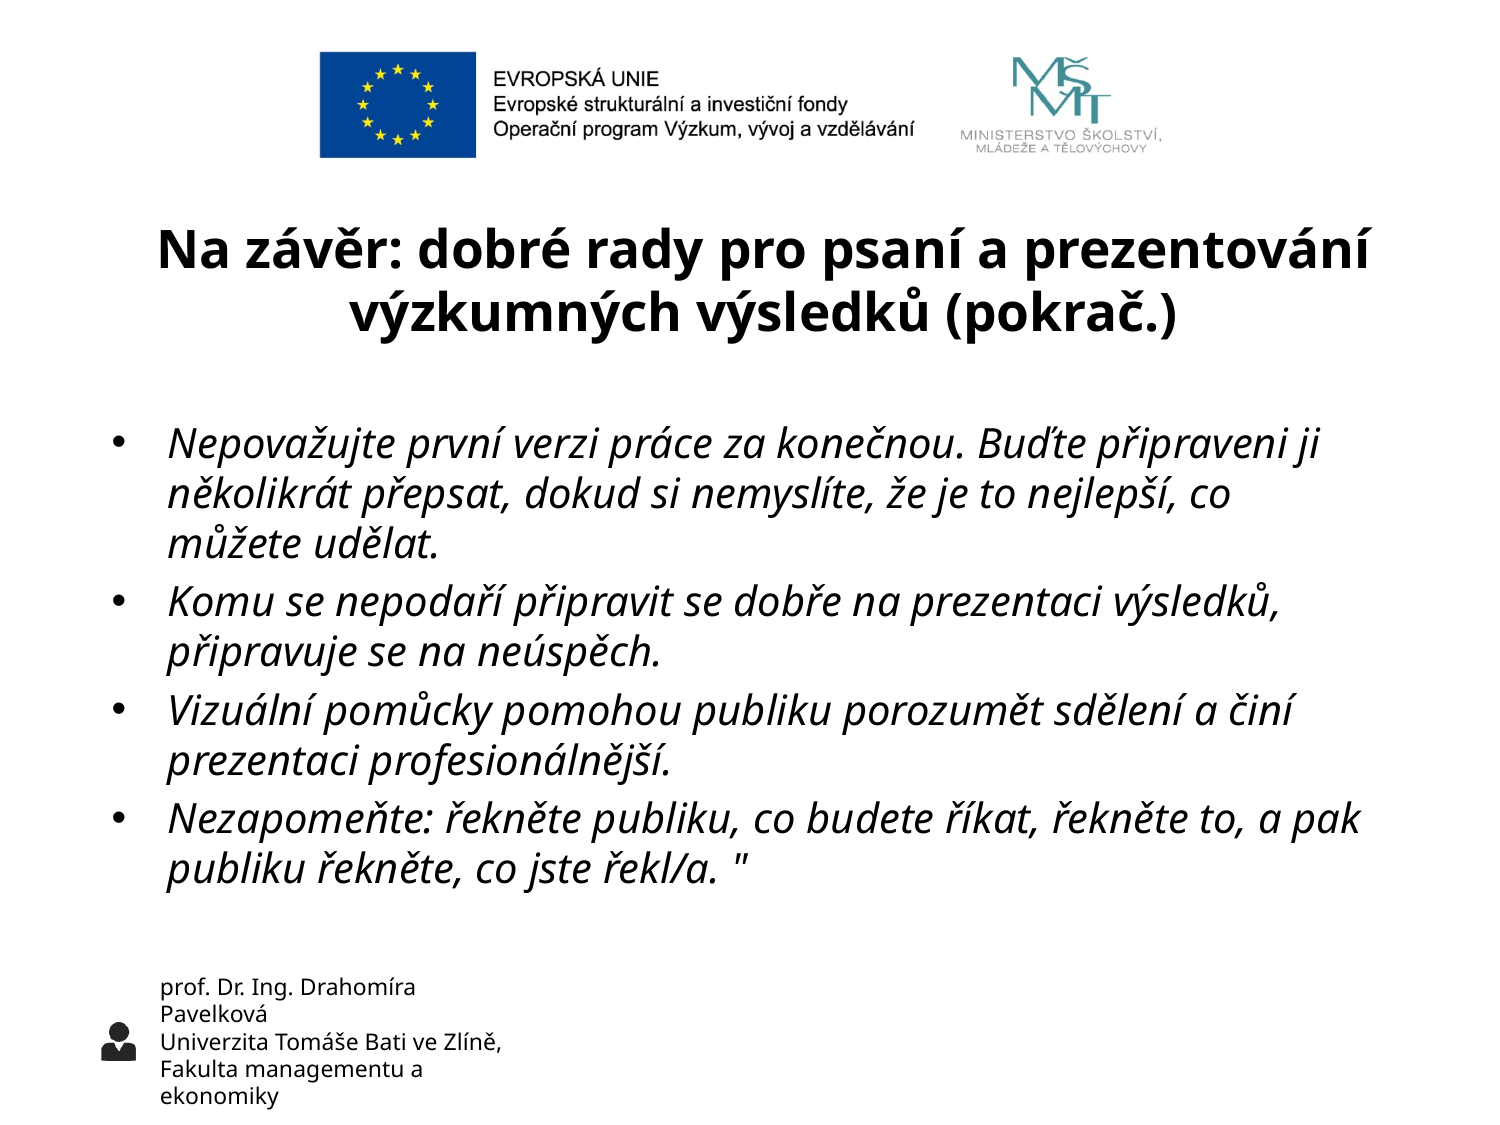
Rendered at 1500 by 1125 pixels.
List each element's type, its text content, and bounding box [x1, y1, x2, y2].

list Nepovažujte první verzi práce za konečnou. Buďte připraveni ji několikrát přepsat, dokud si nemyslíte, že je to nejlepší, co můžete udělat. Komu se nepodaří připravit se dobře na prezentaci výsledků, připravuje se na neúspěch. Vizuální pomůcky pomohou publiku porozumět sdělení a činí prezentaci profesionálnější. Nezapomeňte: řekněte publiku, co budete říkat, řekněte to, a pak publiku řekněte, co jste řekl/a. " [96, 408, 1384, 941]
title Na závěr: dobré rady pro psaní a prezentování výzkumných výsledků (pokrač.) [101, 184, 1425, 374]
picture [267, 0, 1213, 210]
picture [101, 1021, 136, 1062]
footer prof. Dr. Ing. Drahomíra Pavelková Univerzita Tomáše Bati ve Zlíně, Fakulta managementu a ekonomiky [145, 999, 526, 1083]
